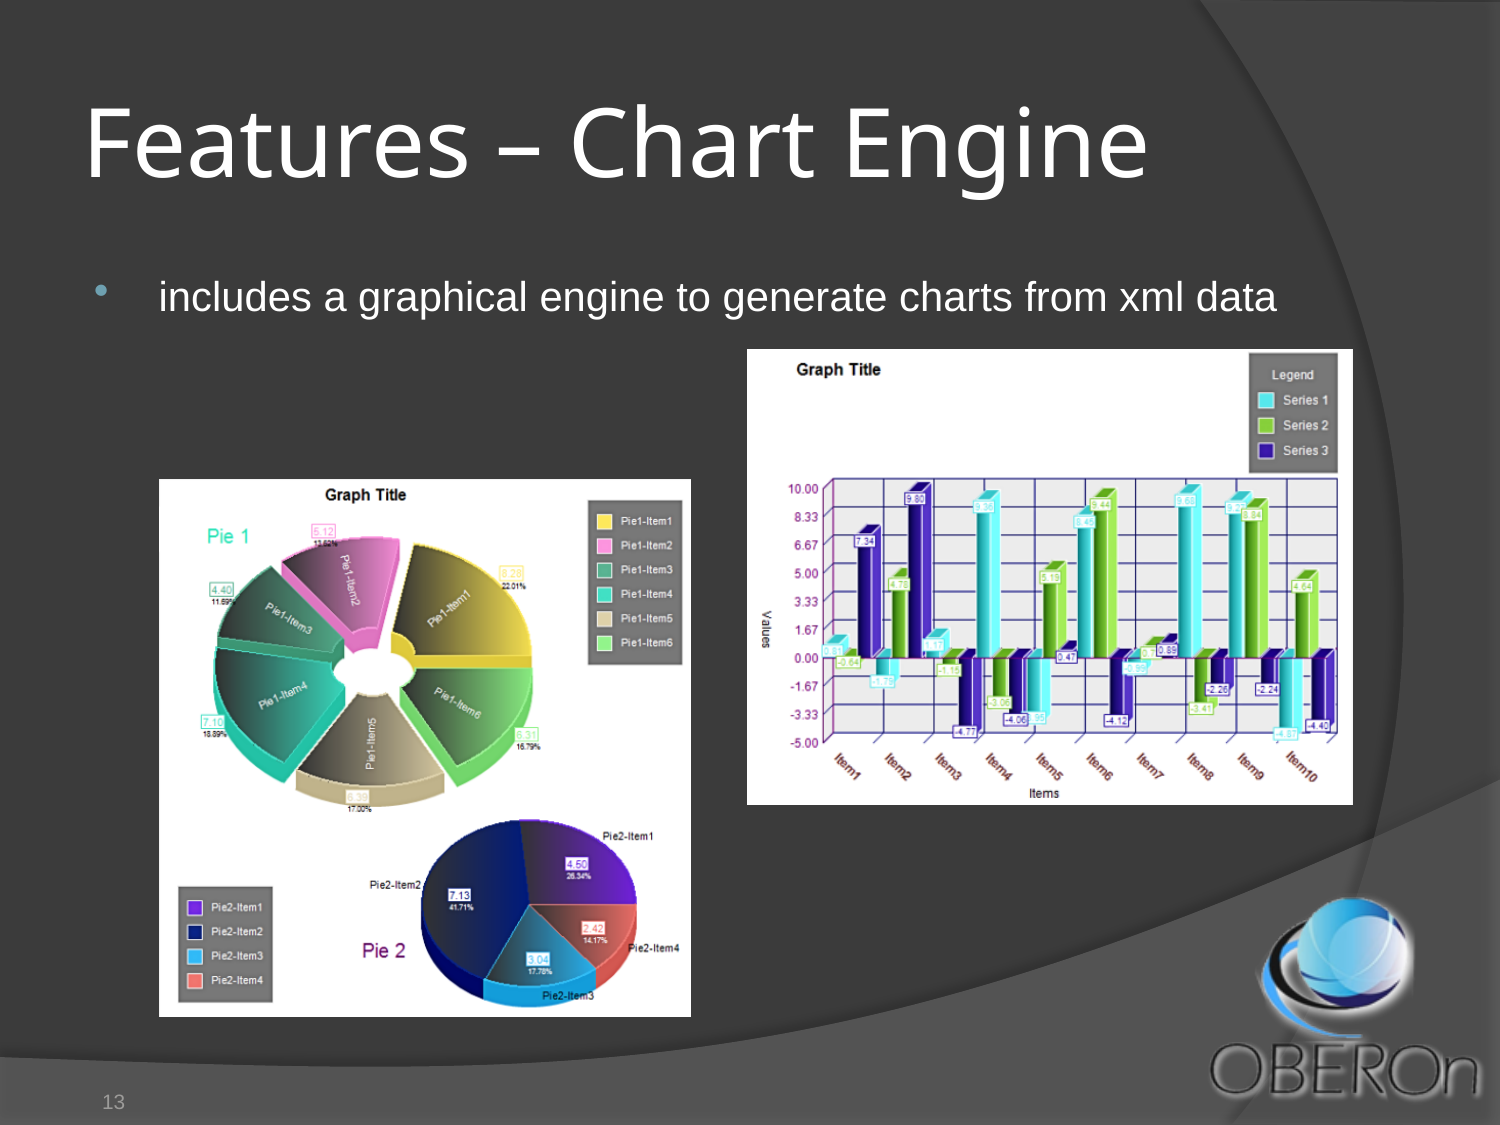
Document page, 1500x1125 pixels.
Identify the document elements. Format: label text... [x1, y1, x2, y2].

list includes a graphical engine to generate charts from xml data [75, 262, 1376, 1005]
picture [159, 479, 692, 1017]
slide_number 13 [0, 1053, 125, 1114]
picture [1198, 892, 1489, 1105]
picture [747, 349, 1353, 805]
title Features – Chart Engine [75, 45, 1400, 233]
